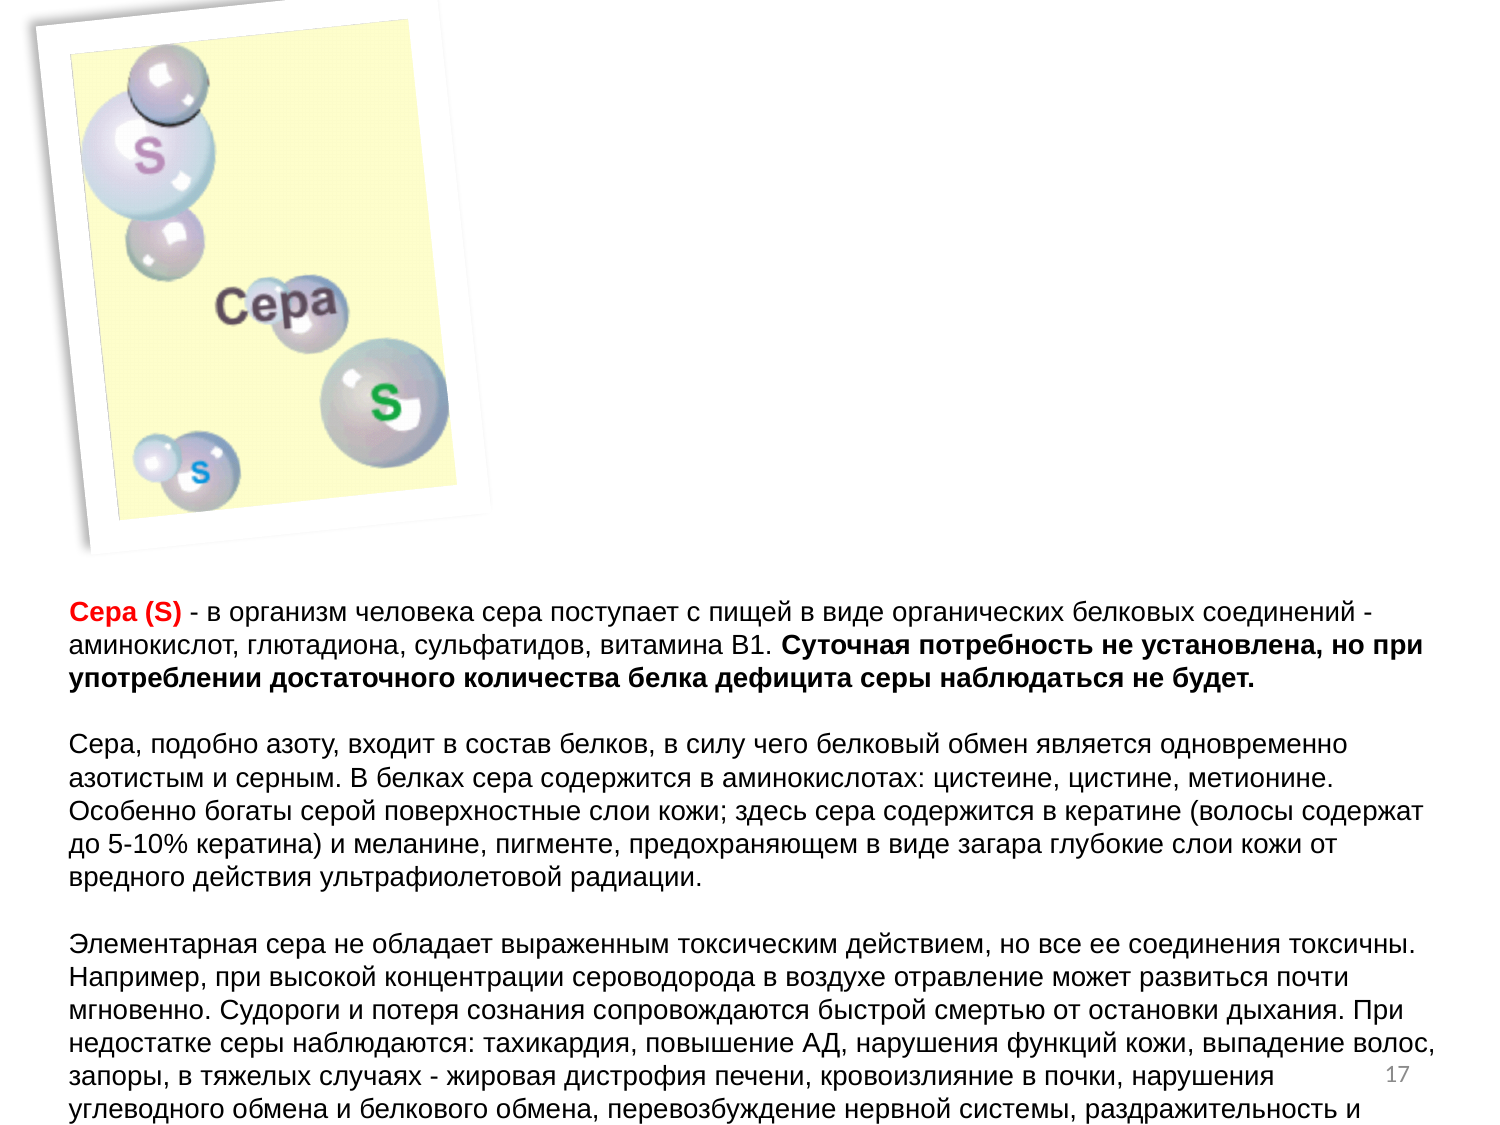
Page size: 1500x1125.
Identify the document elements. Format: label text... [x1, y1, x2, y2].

picture [72, 20, 456, 520]
list Сера (S) - в организм человека сера поступает с пищей в виде органических белковых соединений - аминокислот, глютадиона, сульфатидов, витамина В1. Суточная потребность не установлена, но при употреблении достаточного количества белка дефицита серы наблюдаться не будет. Сера, подобно азоту, входит в состав белков, в силу чего белковый обмен является одновременно азотистым и серным. В белках сера содержится в аминокислотах: цистеине, цистине, метионине. Особенно богаты серой поверхностные слои кожи; здесь сера содержится в кератине (волосы содержат до 5-10% кератина) и меланине, пигменте, предохраняющем в виде загара глубокие слои кожи от вредного действия ультрафиолетовой радиации. Элементарная сера не обладает выраженным токсическим действием, но все ее соединения токсичны. Например, при высокой концентрации сероводорода в воздухе отравление может развиться почти мгновенно. Судороги и потеря сознания сопровождаются быстрой смертью от остановки дыхания. При недостатке серы наблюдаются: тахикардия, повышение АД, нарушения функций кожи, выпадение волос, запоры, в тяжелых случаях - жировая дистрофия печени, кровоизлияние в почки, нарушения углеводного обмена и белкового обмена, перевозбуждение нервной системы, раздражительность и другие невротические реакции. [0, 585, 1454, 1125]
